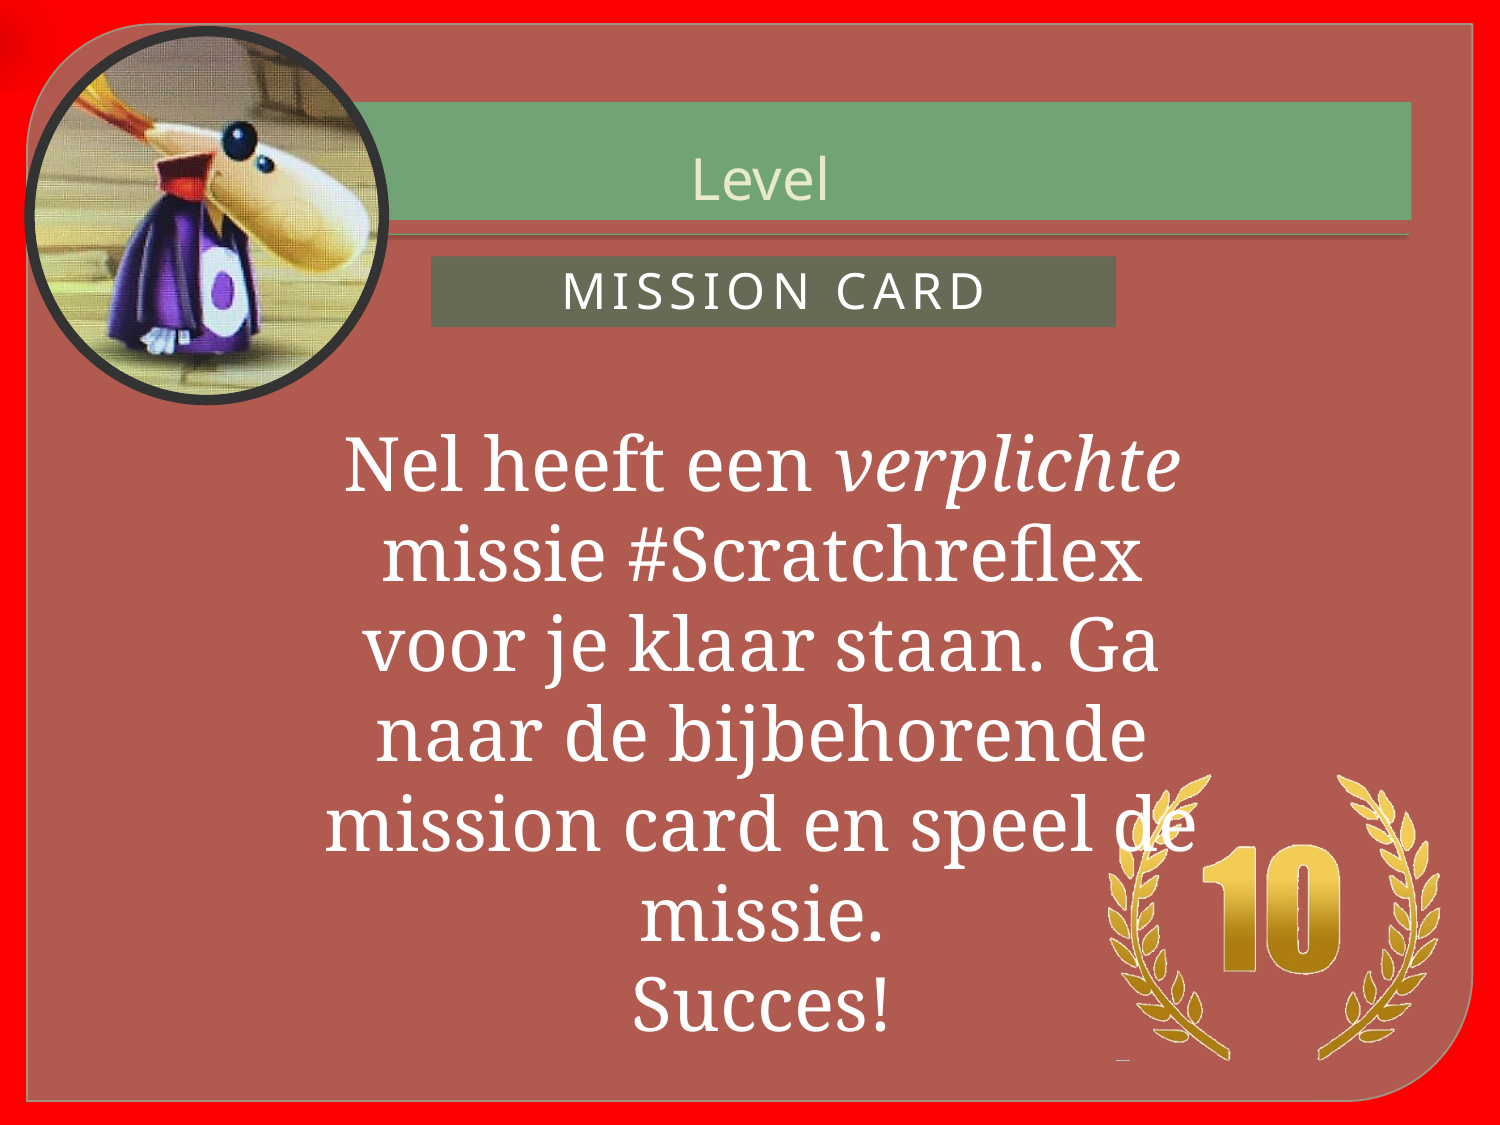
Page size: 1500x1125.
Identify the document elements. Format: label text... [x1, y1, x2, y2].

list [29, 31, 385, 401]
text_box Nel heeft een verplichte missie #Scratchreflex voor je klaar staan. Ga naar de bijbehorende mission card en speel de missie. Succes! [282, 408, 1243, 1054]
title Level [390, 101, 1412, 220]
text_box Mission card [431, 256, 1117, 328]
picture [1104, 762, 1442, 1061]
